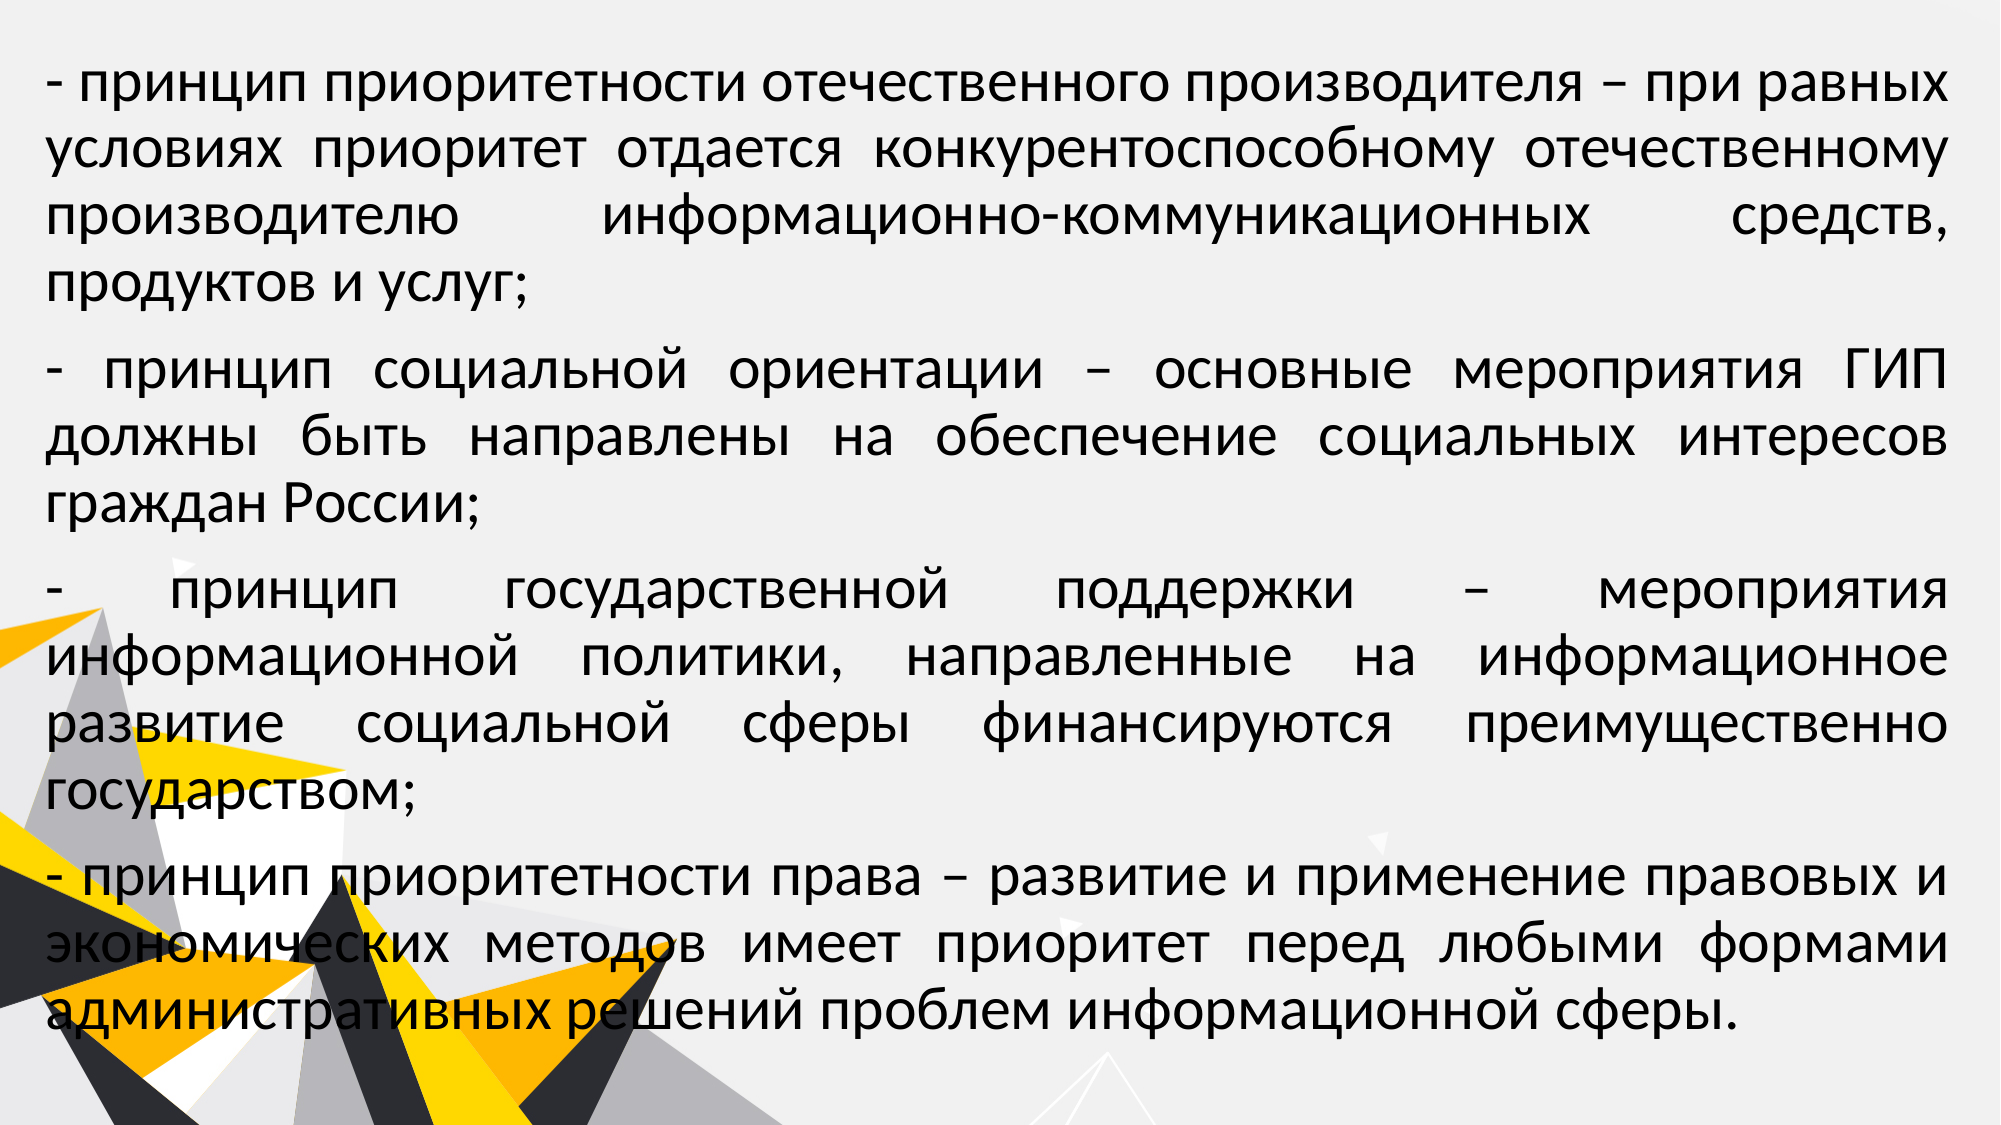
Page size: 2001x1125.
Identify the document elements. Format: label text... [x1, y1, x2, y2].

list - принцип приоритетности отечественного производителя – при равных условиях приоритет отдается конкурентоспособному отечественному производителю информационно-коммуникационных средств, продуктов и услуг; - принцип социальной ориентации – основные мероприятия ГИП должны быть направлены на обеспечение социальных интересов граждан России; - принцип государственной поддержки – мероприятия информационной политики, направленные на информационное развитие социальной сферы финансируются преимущественно государством; - принцип приоритетности права – развитие и применение правовых и экономических методов имеет приоритет перед любыми формами административных решений проблем информационной сферы. [30, 39, 1967, 1060]
picture [0, 0, 2000, 1125]
